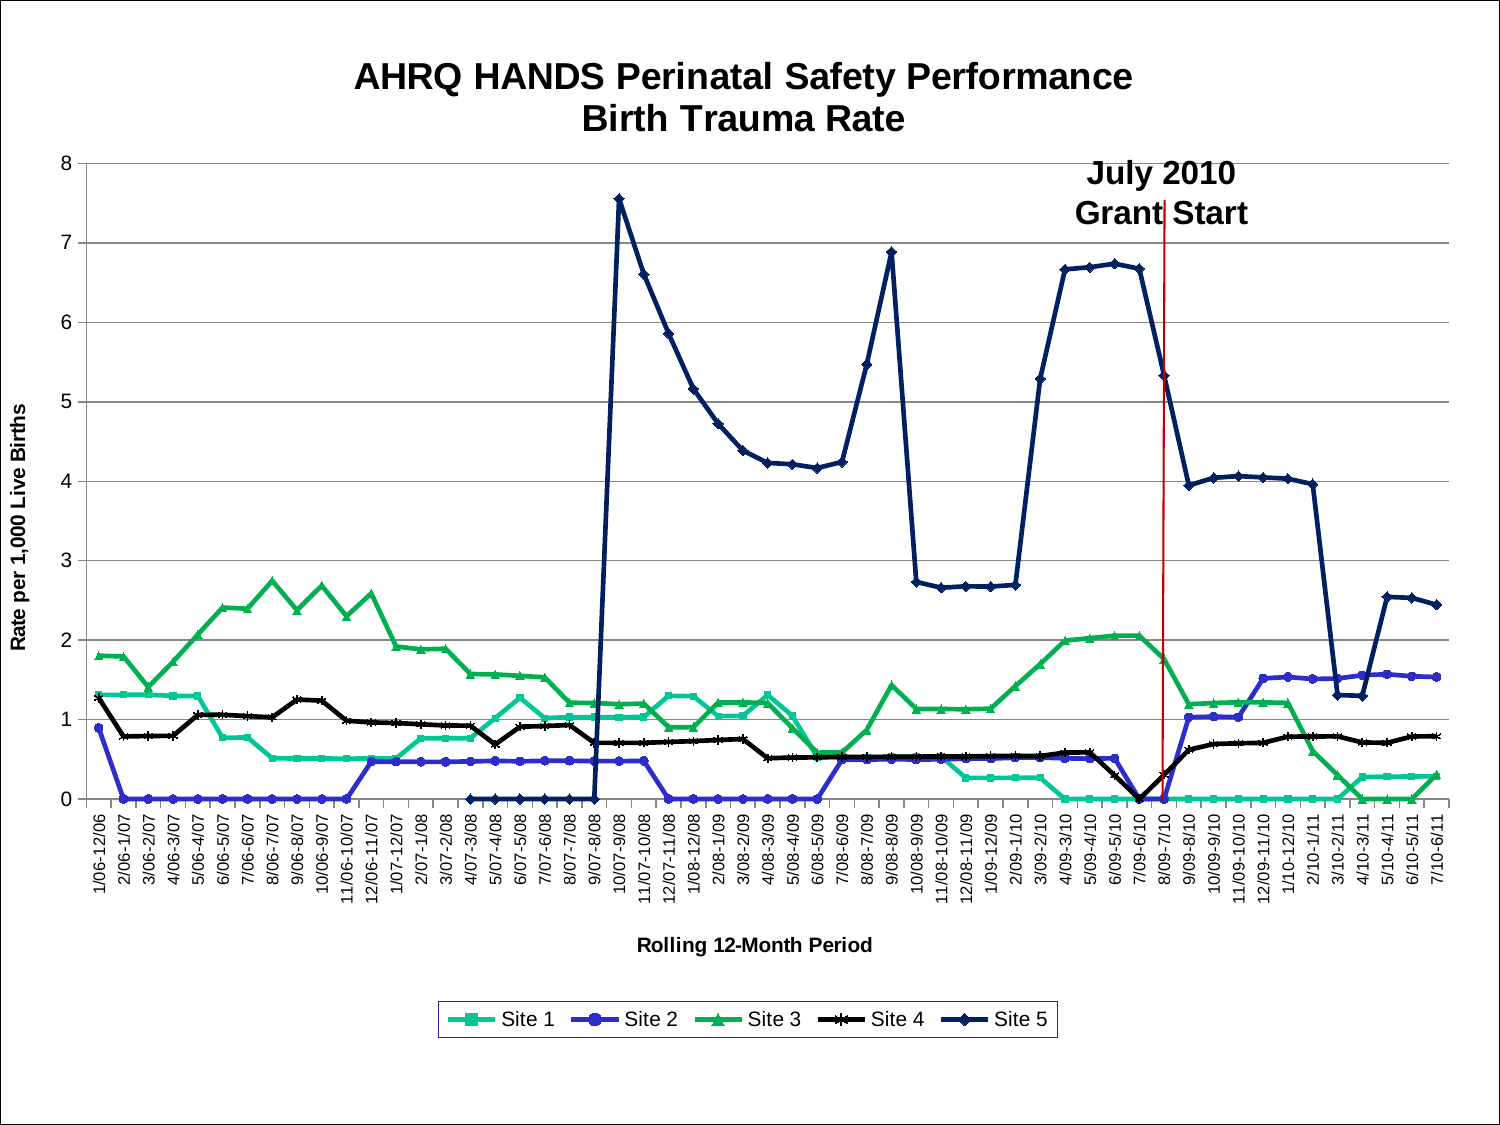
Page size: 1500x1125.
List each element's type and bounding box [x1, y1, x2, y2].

text_box [862, 499, 1465, 503]
chart [0, 0, 1500, 1125]
